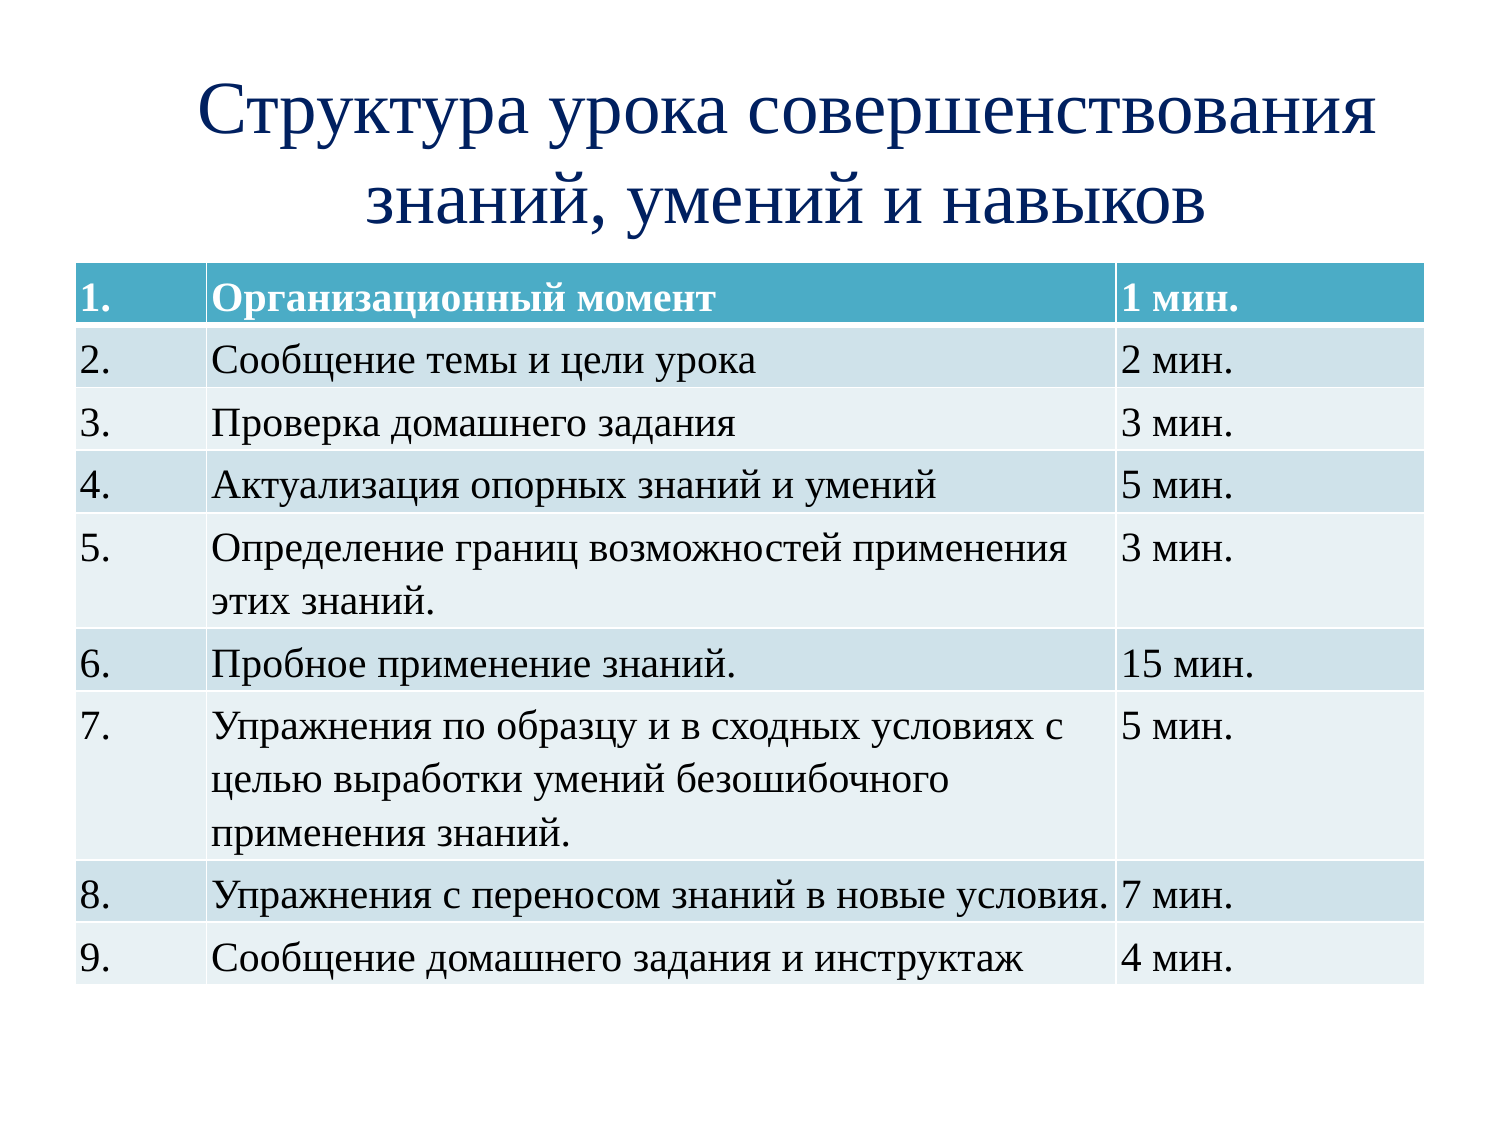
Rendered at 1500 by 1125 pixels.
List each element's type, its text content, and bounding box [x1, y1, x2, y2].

table_cell 5. [76, 514, 206, 627]
table_cell 4 мин. [1117, 923, 1424, 984]
table_cell Определение границ возможностей применения этих знаний. [207, 514, 1115, 627]
table_cell 3. [76, 388, 206, 449]
table_cell 7. [76, 692, 206, 859]
table_header Организационный момент [207, 263, 1115, 322]
table_cell 5 мин. [1117, 692, 1424, 859]
table_header 1. [76, 263, 206, 322]
table_cell Сообщение темы и цели урока [207, 328, 1115, 387]
table_cell Проверка домашнего задания [207, 388, 1115, 449]
table_cell Сообщение домашнего задания и инструктаж [207, 923, 1115, 984]
table_cell Пробное применение знаний. [207, 629, 1115, 690]
table_cell 6. [76, 629, 206, 690]
table_cell 2 мин. [1117, 328, 1424, 387]
table_cell 9. [76, 923, 206, 984]
table_cell 4. [76, 451, 206, 512]
table_cell 2. [76, 328, 206, 387]
table_cell Упражнения по образцу и в сходных условиях с целью выработки умений безошибочного применения знаний. [207, 692, 1115, 859]
table_cell Упражнения с переносом знаний в новые условия. [207, 861, 1115, 921]
table_cell 3 мин. [1117, 514, 1424, 627]
table_header 1 мин. [1117, 263, 1424, 322]
table_cell 3 мин. [1117, 388, 1424, 449]
table_cell 8. [76, 861, 206, 921]
table_cell 7 мин. [1117, 861, 1424, 921]
table_cell Актуализация опорных знаний и умений [207, 451, 1115, 512]
table_cell 15 мин. [1117, 629, 1424, 690]
table_cell 5 мин. [1117, 451, 1424, 512]
title Структура урока совершенствования знаний, умений и навыков [112, 54, 1463, 243]
